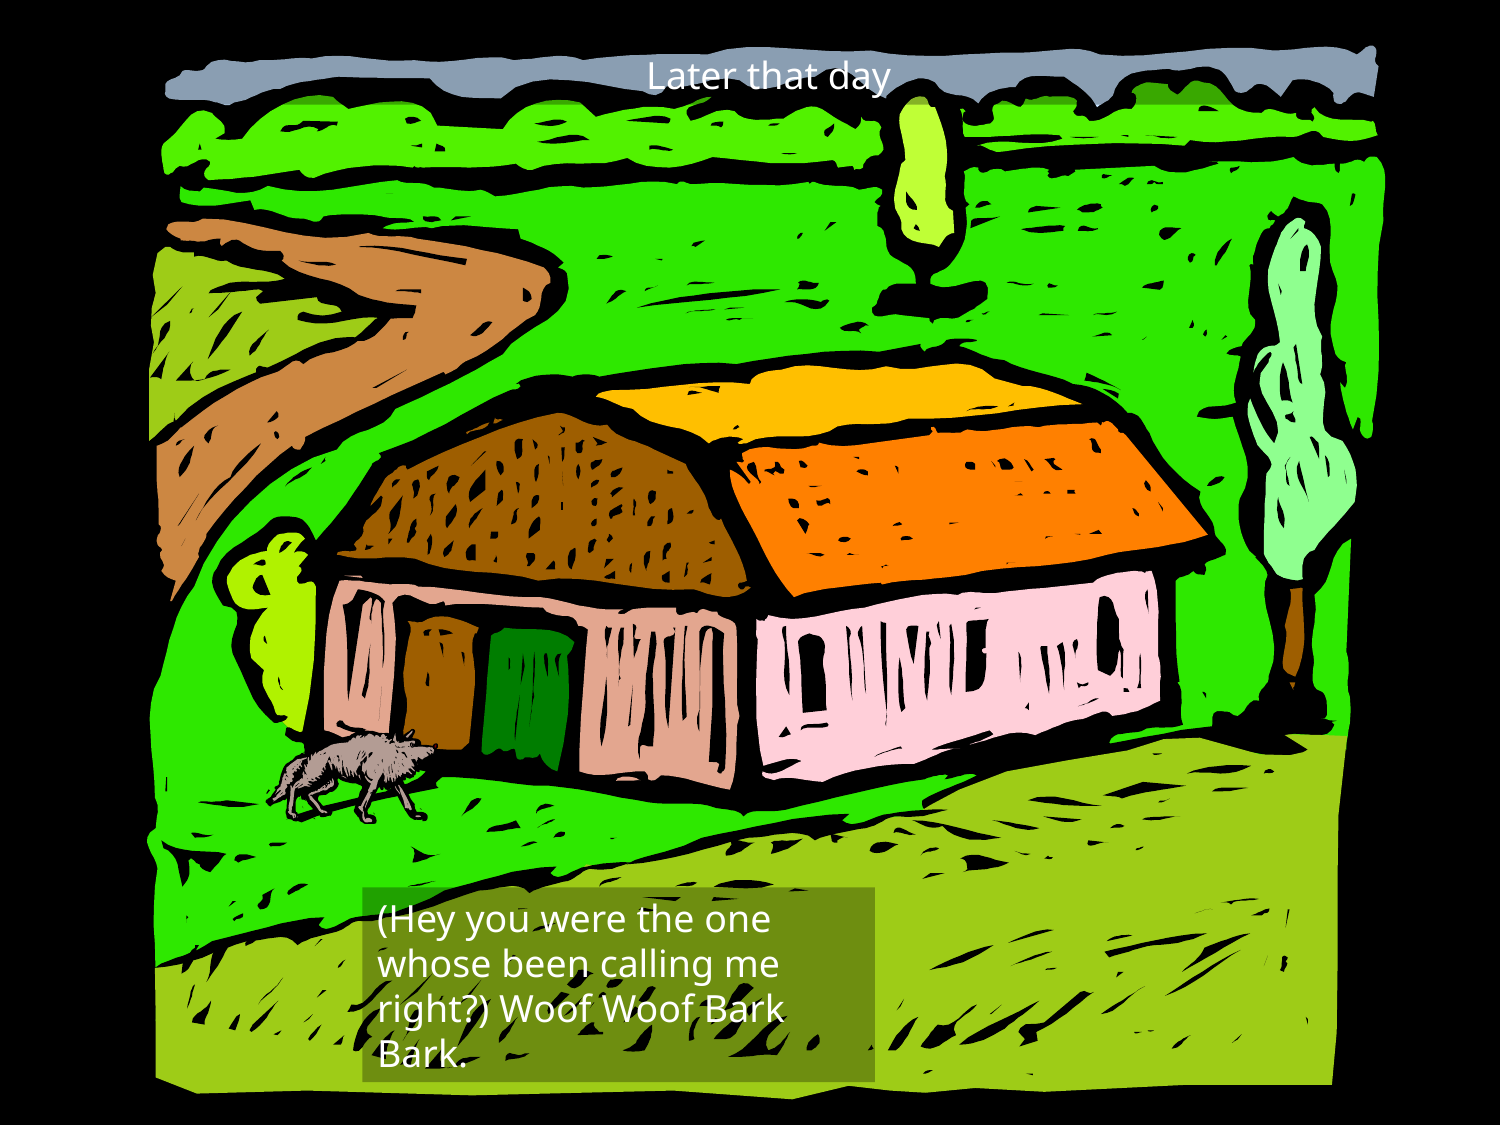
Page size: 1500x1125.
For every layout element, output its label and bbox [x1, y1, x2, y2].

picture [112, 0, 1438, 1125]
